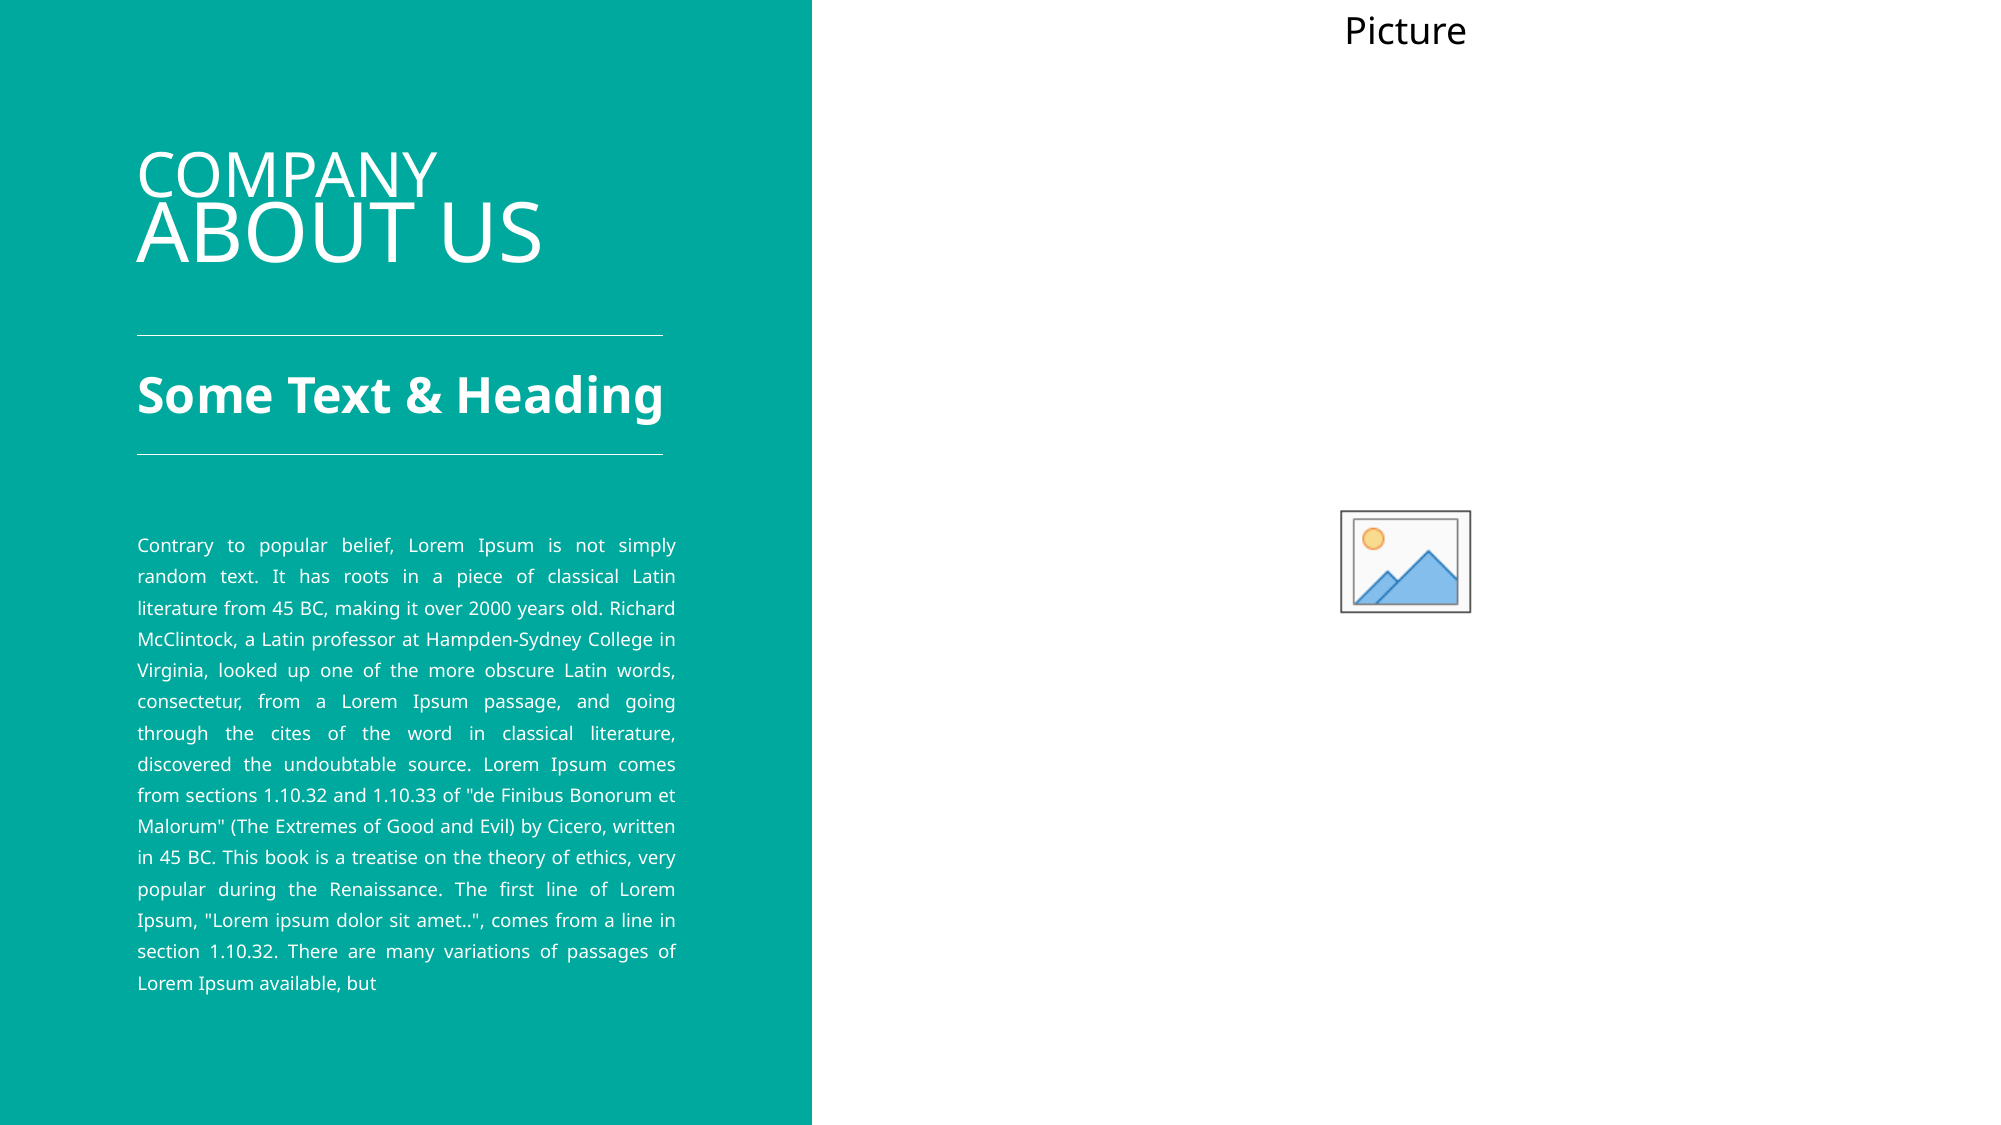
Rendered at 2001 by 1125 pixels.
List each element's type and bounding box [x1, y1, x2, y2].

text_box [121, 121, 690, 1004]
picture [811, 0, 2000, 1125]
text_box [0, 0, 811, 1125]
